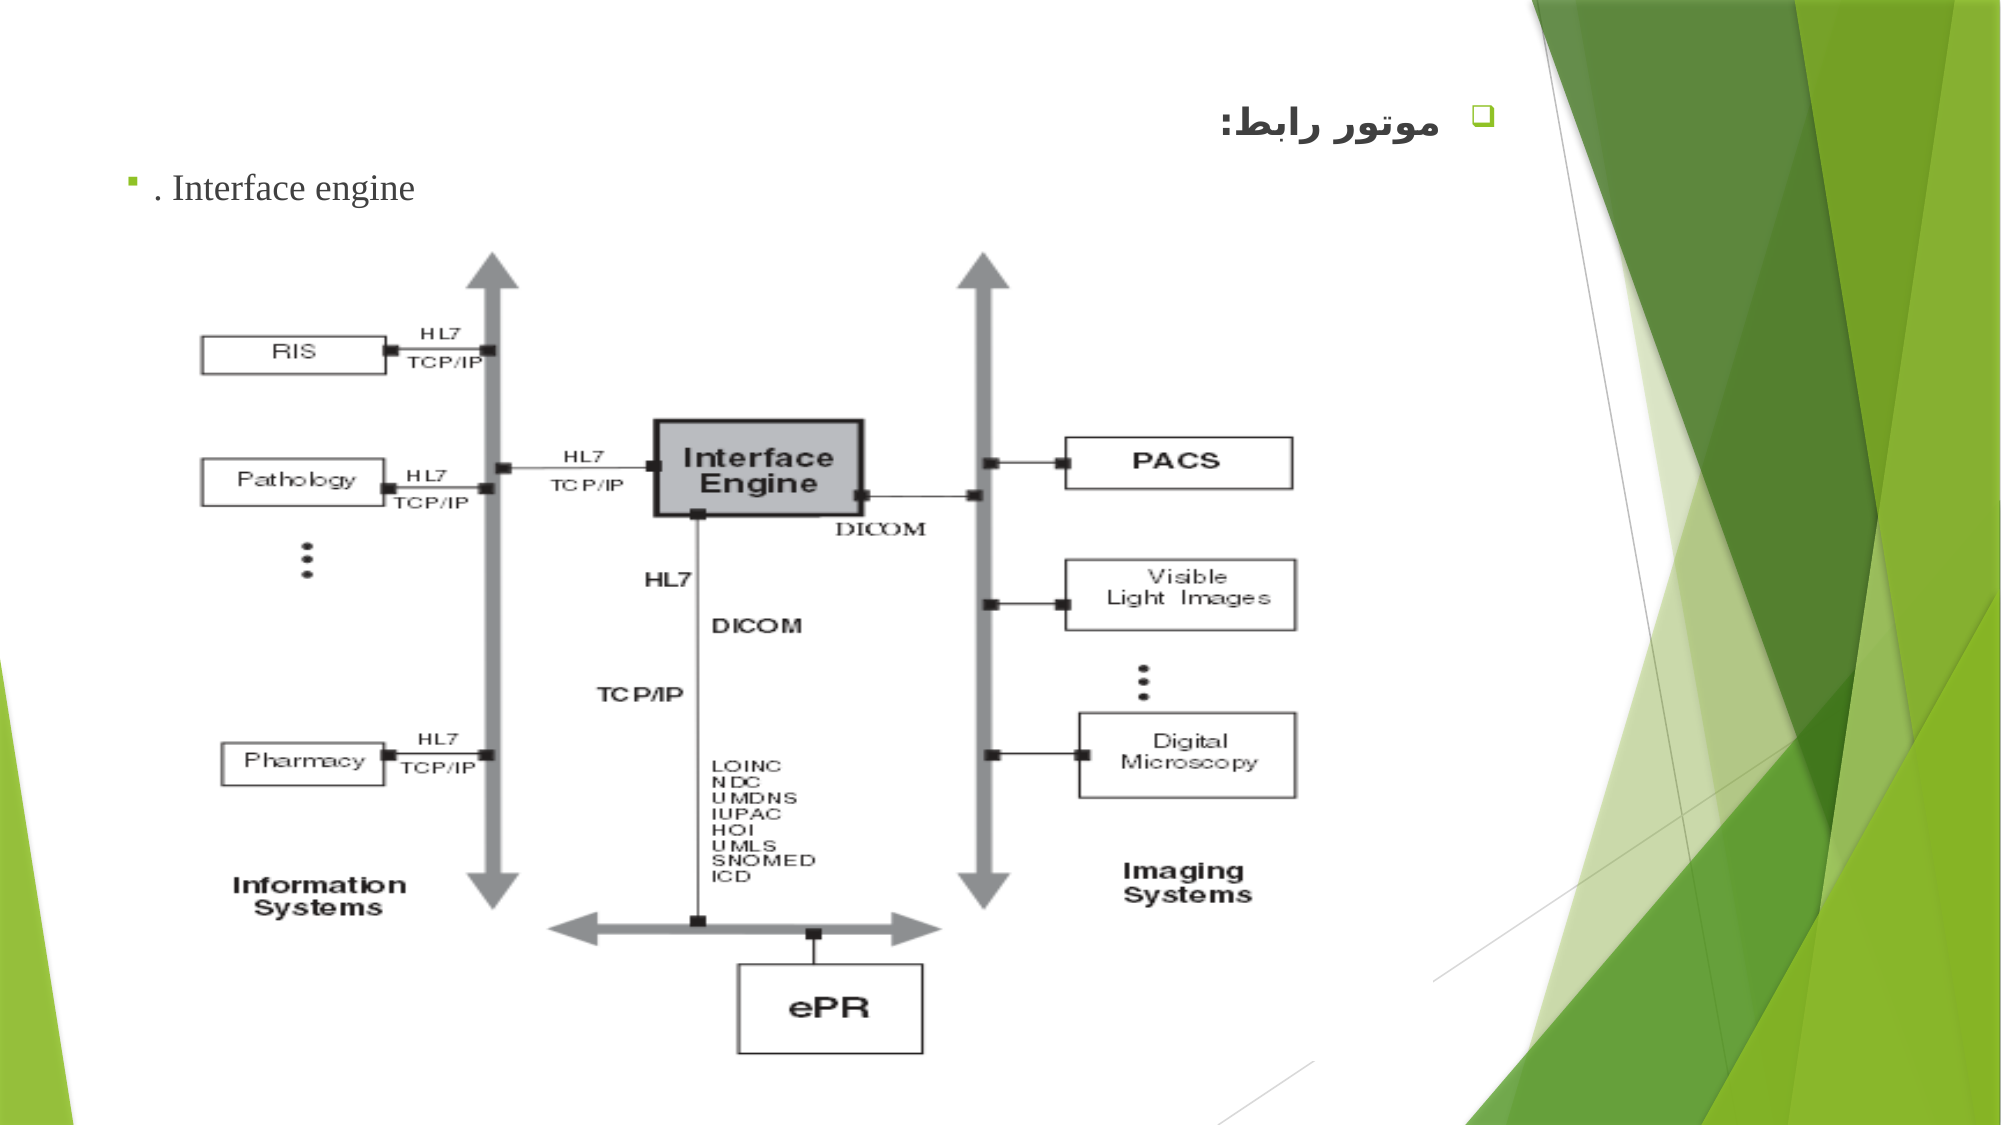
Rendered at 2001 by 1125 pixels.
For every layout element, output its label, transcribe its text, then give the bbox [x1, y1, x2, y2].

picture [153, 230, 1433, 1062]
list موتور رابط: . Interface engine [111, 90, 1522, 992]
